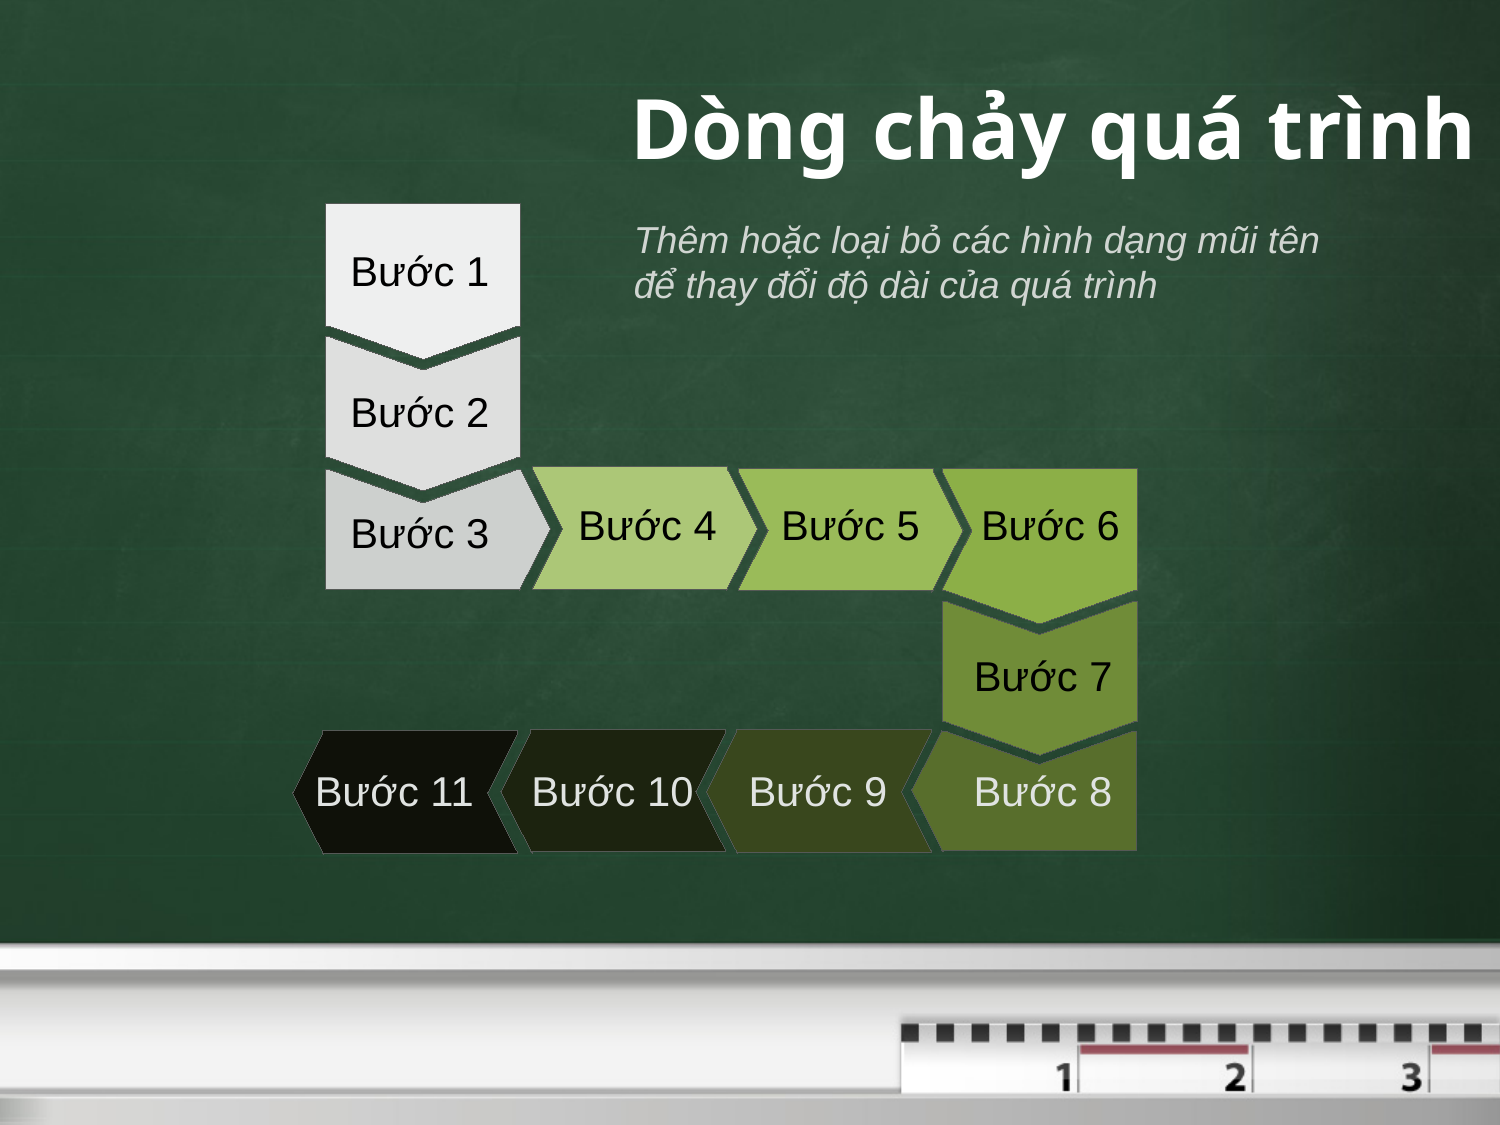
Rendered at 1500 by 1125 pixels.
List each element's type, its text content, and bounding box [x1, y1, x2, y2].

title Dòng chảy quá trình [629, 72, 1481, 179]
picture [0, 0, 1500, 1125]
text_box Thêm hoặc loại bỏ các hình dạng mũi tên để thay đổi độ dài của quá trình [1148, 208, 1372, 313]
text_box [290, 203, 1144, 856]
